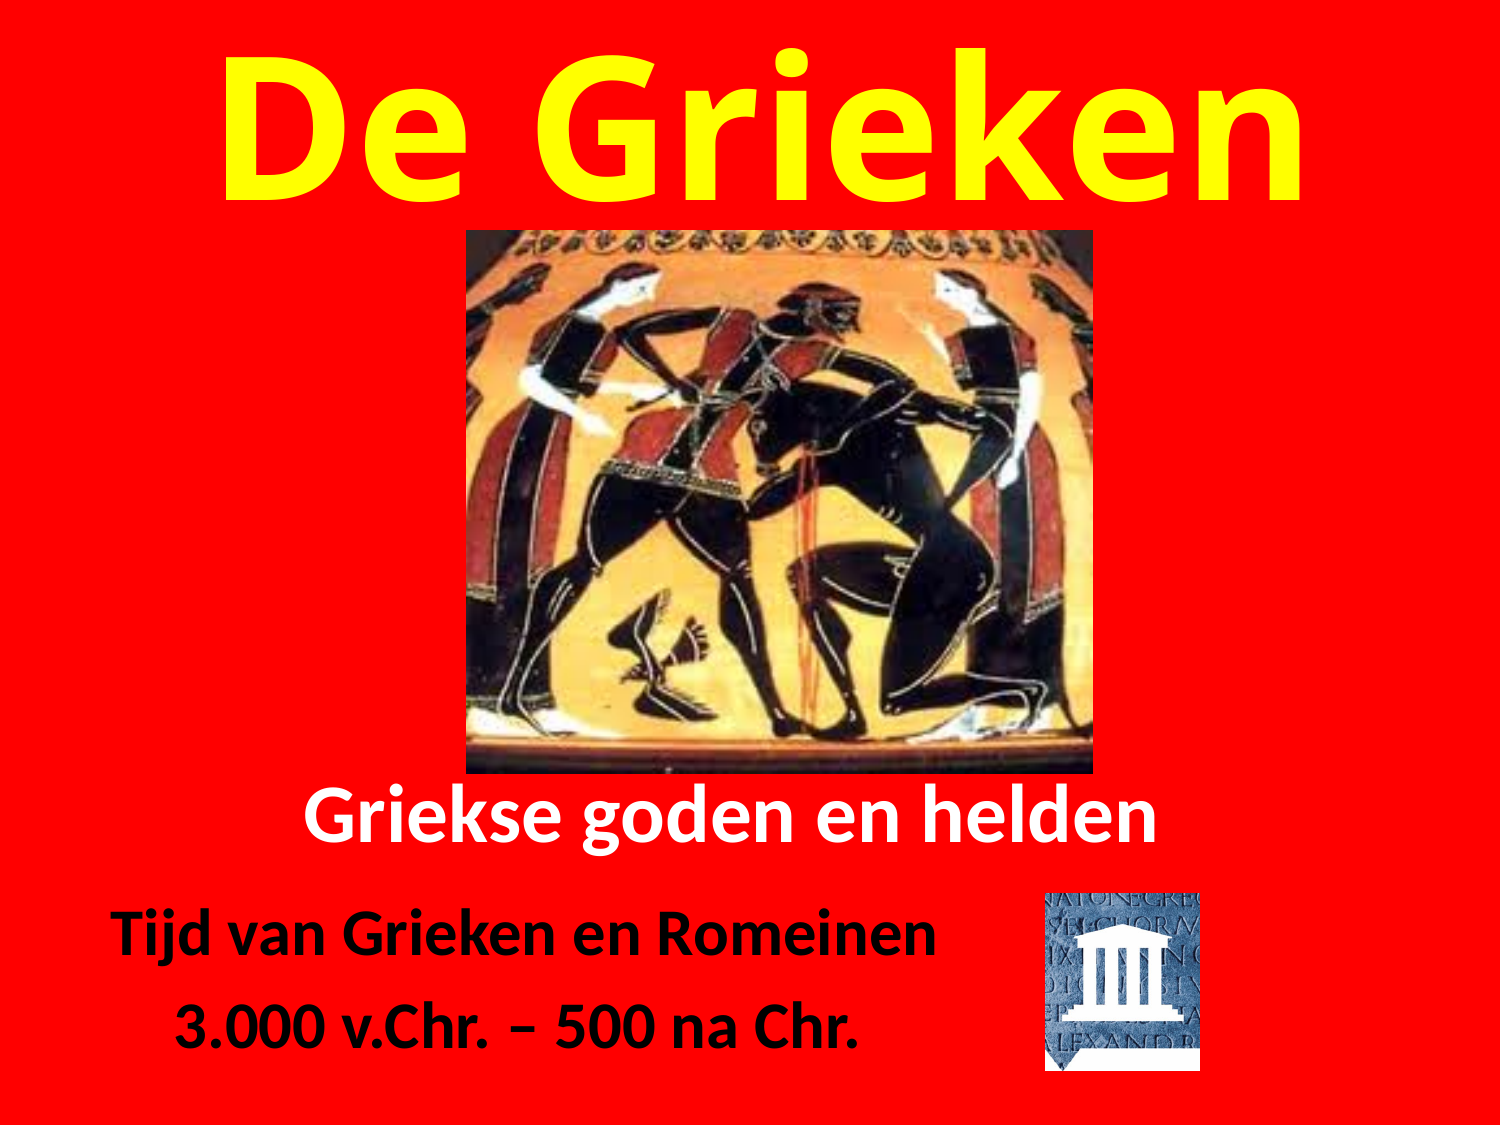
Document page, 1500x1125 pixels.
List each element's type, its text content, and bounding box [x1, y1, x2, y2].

subtitle Tijd van Grieken en Romeinen 3.000 v.Chr. – 500 na Chr. [0, 881, 1050, 1125]
picture [1045, 893, 1200, 1071]
title De Grieken [123, 0, 1399, 242]
text_box Griekse goden en helden [289, 751, 1247, 867]
picture [466, 229, 1093, 774]
